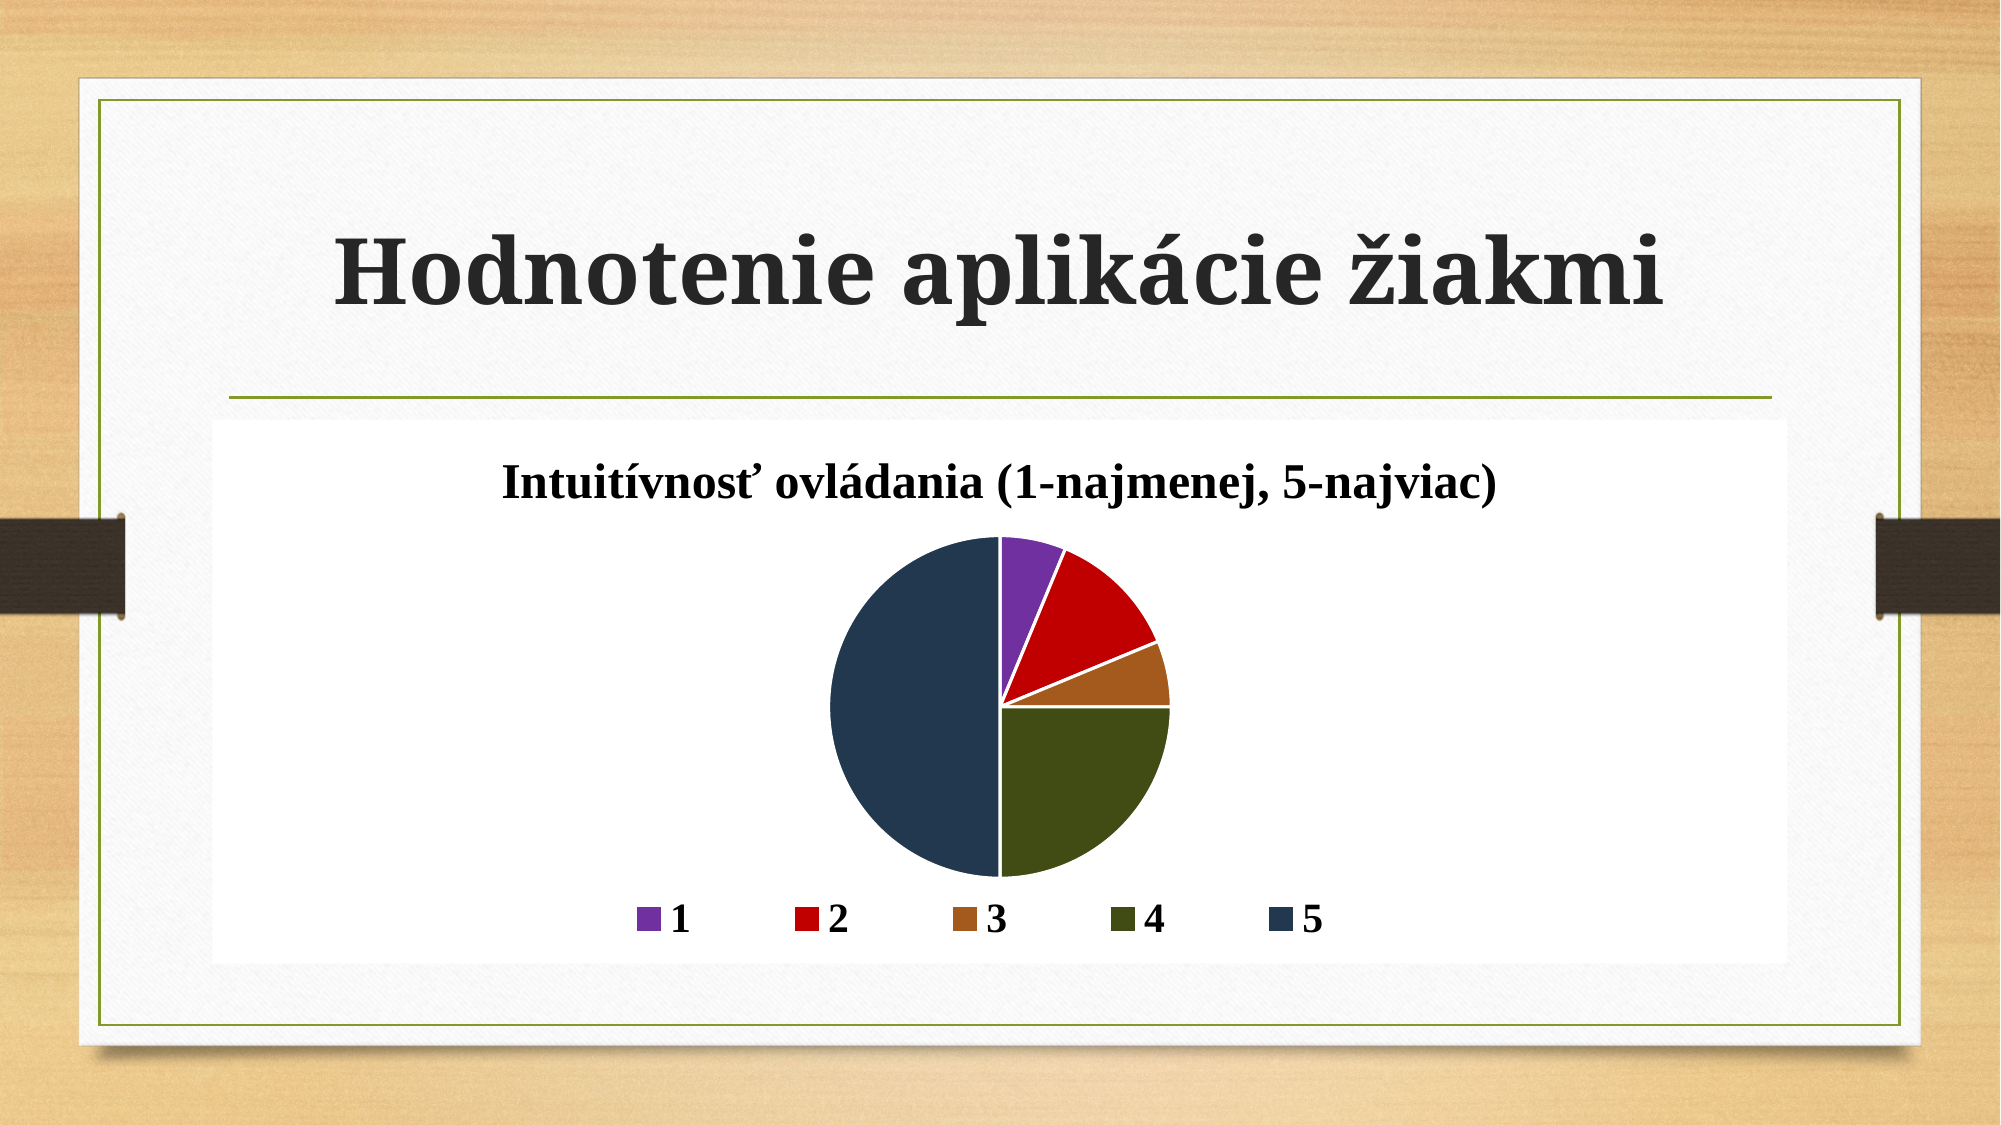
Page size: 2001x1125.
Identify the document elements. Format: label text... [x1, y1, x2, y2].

title Hodnotenie aplikácie žiakmi [212, 161, 1788, 375]
picture [0, 0, 2001, 1125]
chart [212, 419, 1788, 964]
